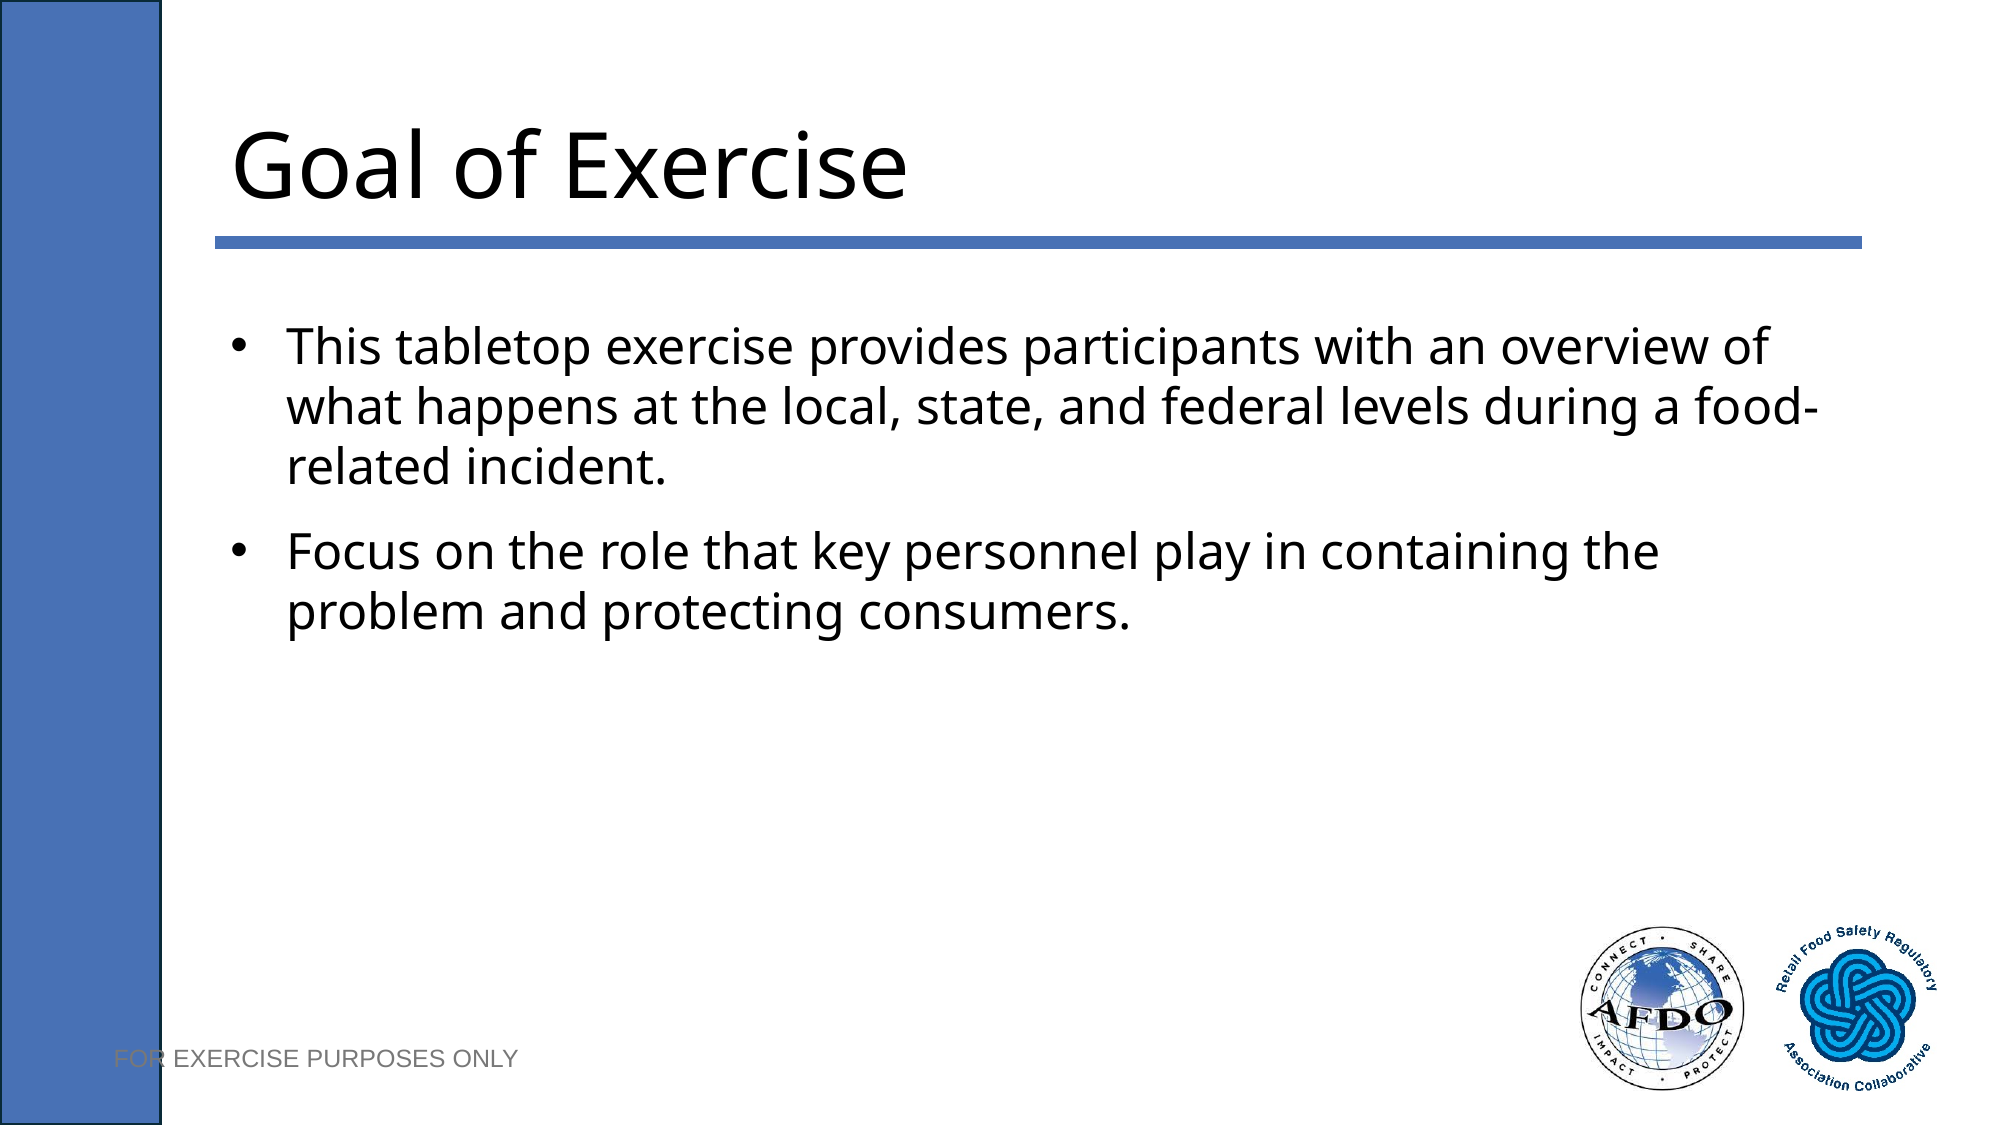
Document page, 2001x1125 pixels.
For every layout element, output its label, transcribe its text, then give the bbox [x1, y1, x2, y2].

picture [1776, 925, 1937, 1091]
title Goal of Exercise [215, 110, 1863, 227]
list This tabletop exercise provides participants with an overview of what happens at the local, state, and federal levels during a food-related incident. Focus on the role that key personnel play in containing the problem and protecting consumers. [215, 306, 1863, 651]
picture [1579, 925, 1745, 1091]
footer FOR EXERCISE PURPOSES ONLY [0, 1042, 634, 1103]
